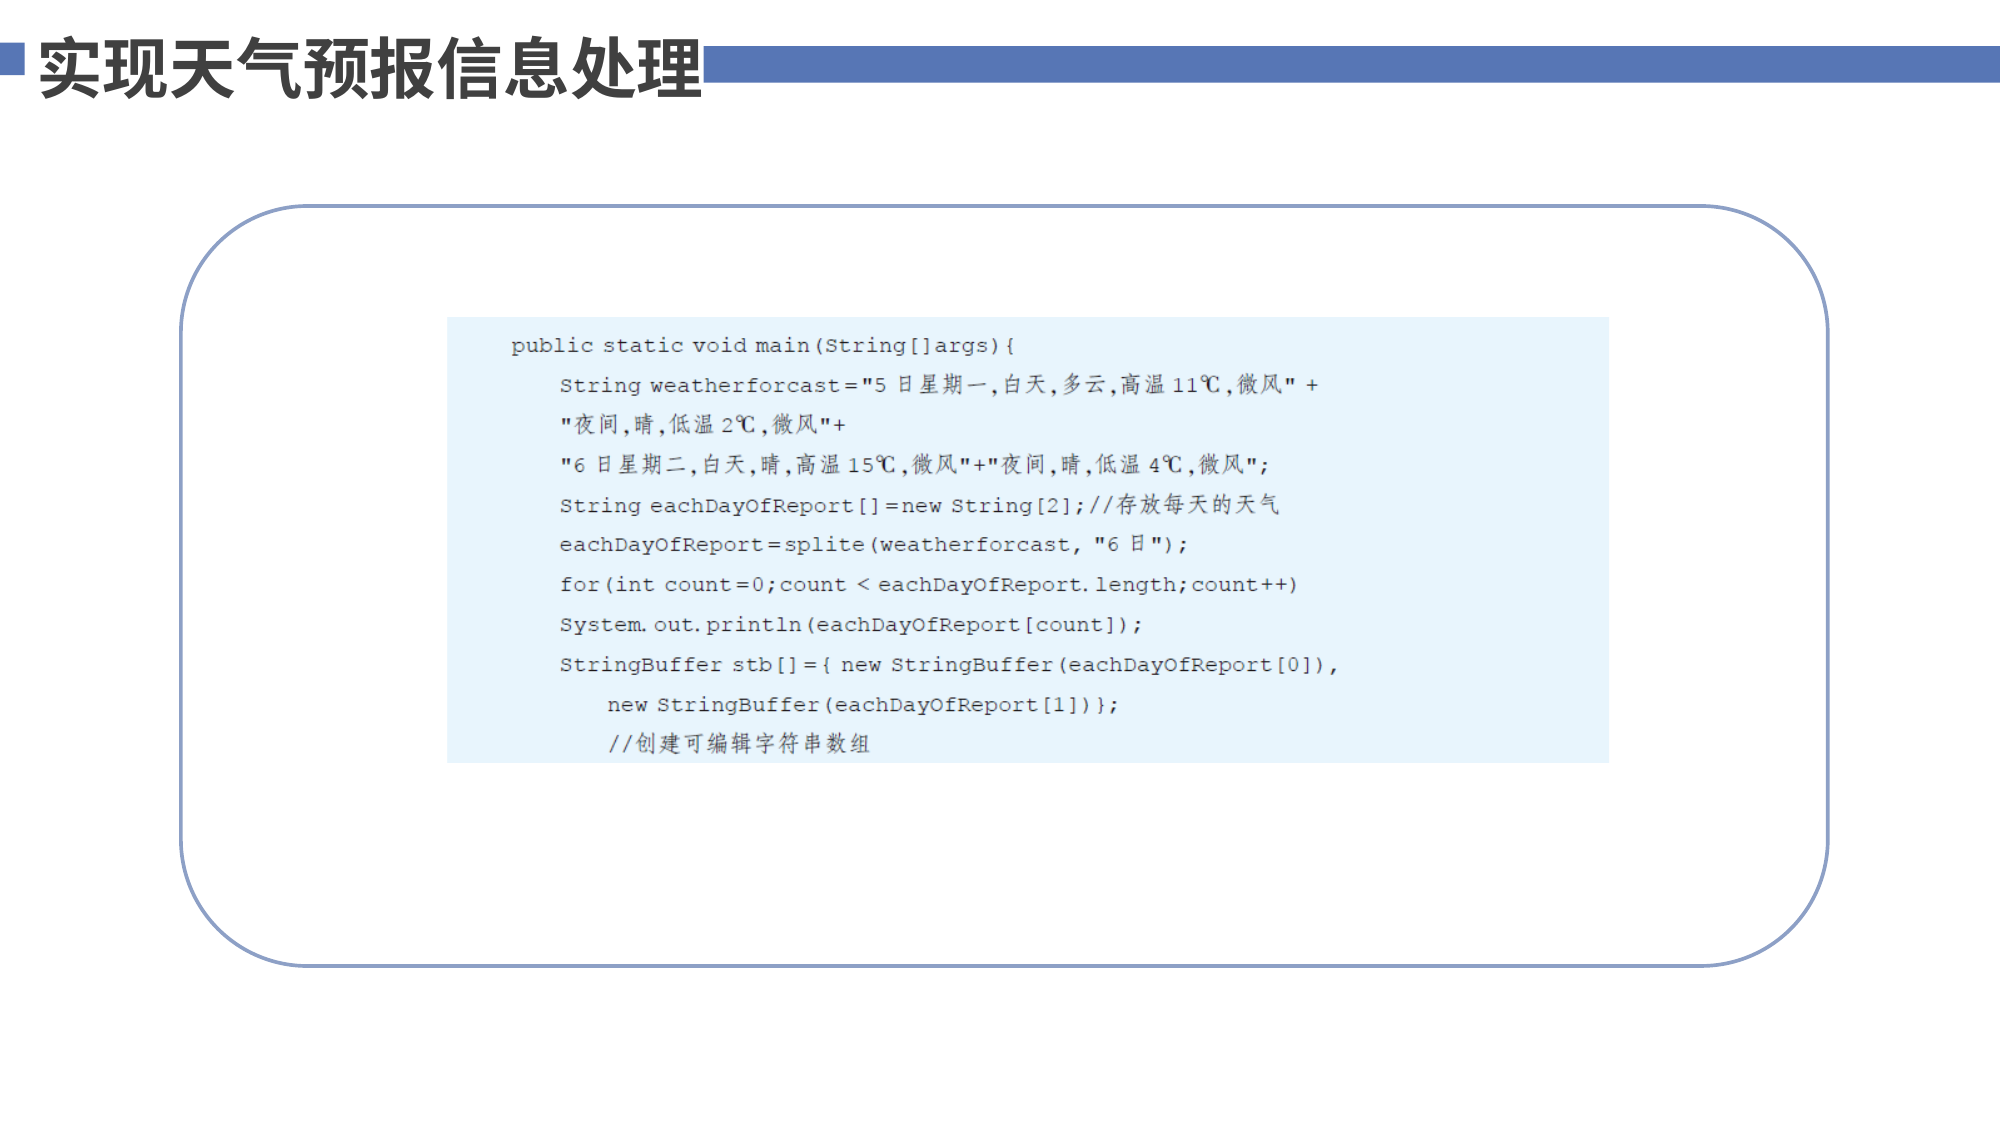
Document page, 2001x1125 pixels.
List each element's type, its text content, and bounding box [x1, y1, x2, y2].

picture [446, 317, 1610, 763]
text_box [0, 41, 26, 76]
text_box 实现天气预报信息处理 [36, 26, 704, 107]
text_box [179, 204, 1829, 968]
text_box [704, 45, 2000, 84]
